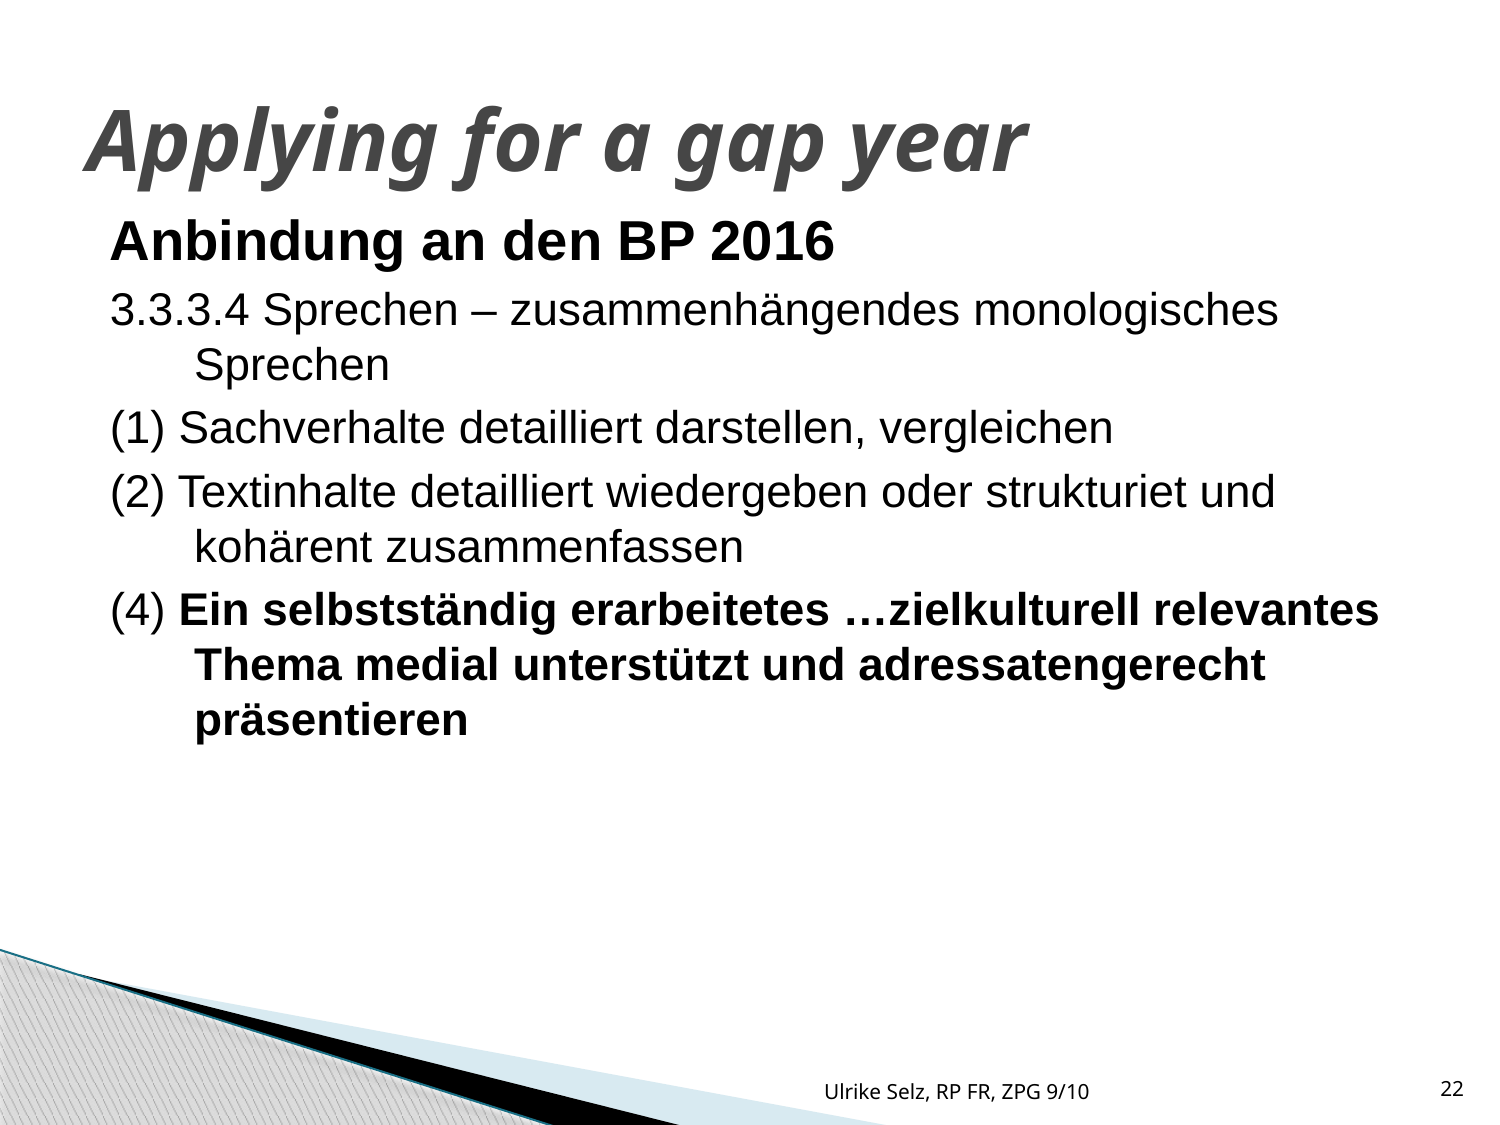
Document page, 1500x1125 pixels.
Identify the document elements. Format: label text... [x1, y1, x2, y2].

text_box Ulrike Selz, RP FR, ZPG 9/10 [718, 1051, 1105, 1112]
title Applying for a gap year [72, 43, 1423, 232]
slide_number 22 [1418, 1051, 1479, 1112]
list Anbindung an den BP 2016 3.3.3.4 Sprechen – zusammenhängendes monologisches Sprechen (1) Sachverhalte detailliert darstellen, vergleichen (2) Textinhalte detailliert wiedergeben oder strukturiet und kohärent zusammenfassen (4) Ein selbstständig erarbeitetes …zielkulturell relevantes Thema medial unterstützt und adressatengerecht präsentieren [76, 196, 1428, 987]
